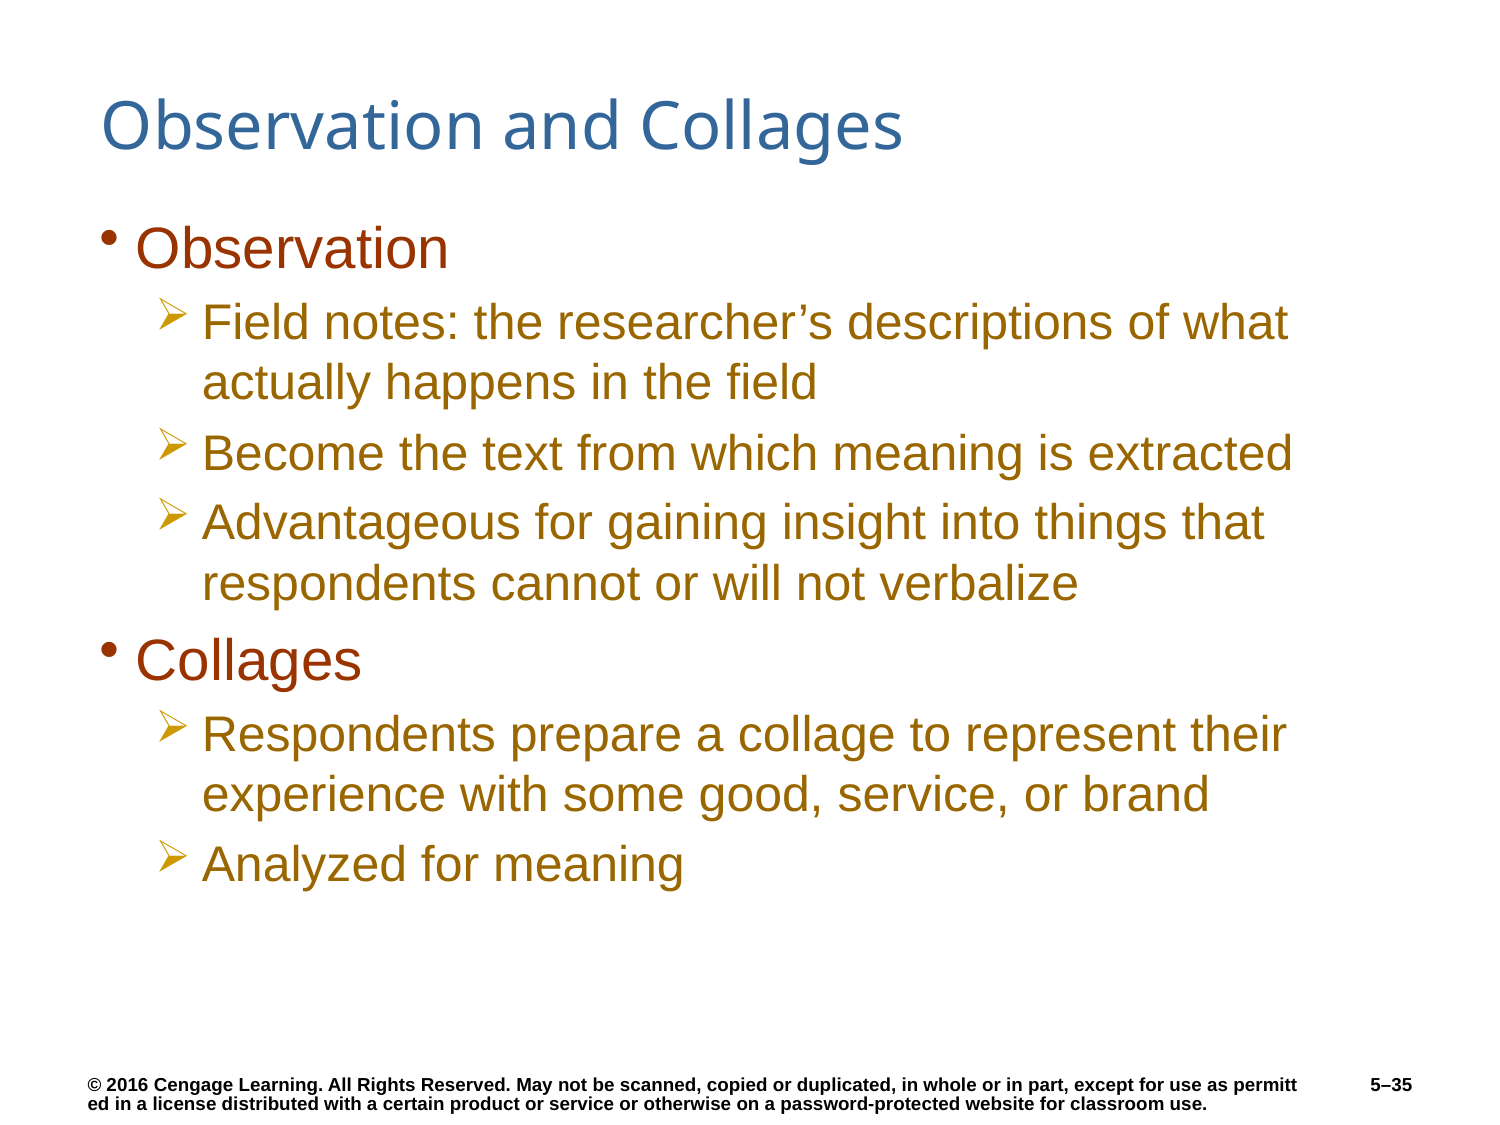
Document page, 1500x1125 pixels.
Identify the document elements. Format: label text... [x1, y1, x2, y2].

title Observation and Collages [85, 75, 1411, 171]
footer © 2016 Cengage Learning. All Rights Reserved. May not be scanned, copied or duplicated, in whole or in part, except for use as permitted in a license distributed with a certain product or service or otherwise on a password-protected website for classroom use. [87, 1057, 1050, 1103]
list Observation Field notes: the researcher’s descriptions of what actually happens in the field Become the text from which meaning is extracted Advantageous for gaining insight into things that respondents cannot or will not verbalize Collages Respondents prepare a collage to represent their experience with some good, service, or brand Analyzed for meaning [84, 202, 1414, 1013]
slide_number 5–35 [1050, 1042, 1413, 1103]
